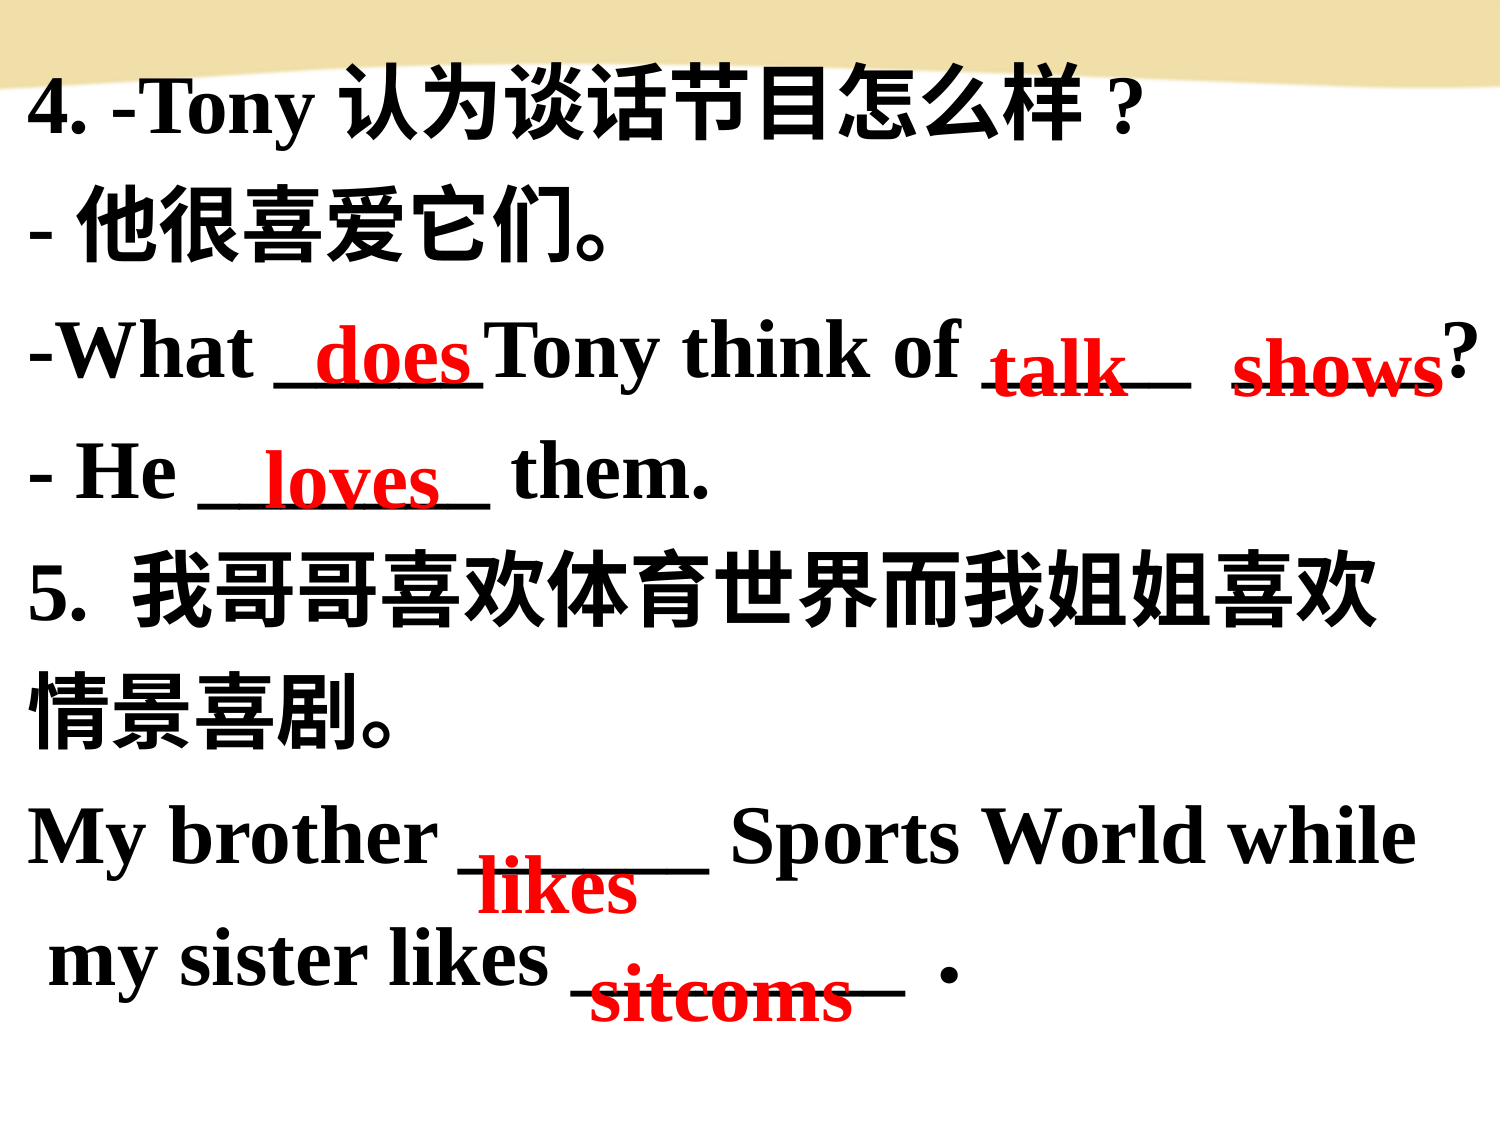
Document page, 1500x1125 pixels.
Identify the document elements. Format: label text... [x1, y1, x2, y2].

text_box sitcoms [575, 949, 950, 1045]
text_box loves [249, 437, 768, 533]
picture [0, 0, 1500, 1125]
text_box likes [462, 842, 788, 938]
text_box talk shows [975, 324, 1500, 420]
text_box does [300, 312, 657, 408]
text_box 4. -Tony认为谈话节目怎么样? -他很喜爱它们。 -What _____Tony think of _____ _____? - He _______ them. 5. 我哥哥喜欢体育世界而我姐姐喜欢 情景喜剧。 My brother ______ Sports World while my sister likes ________． [12, 62, 1431, 890]
